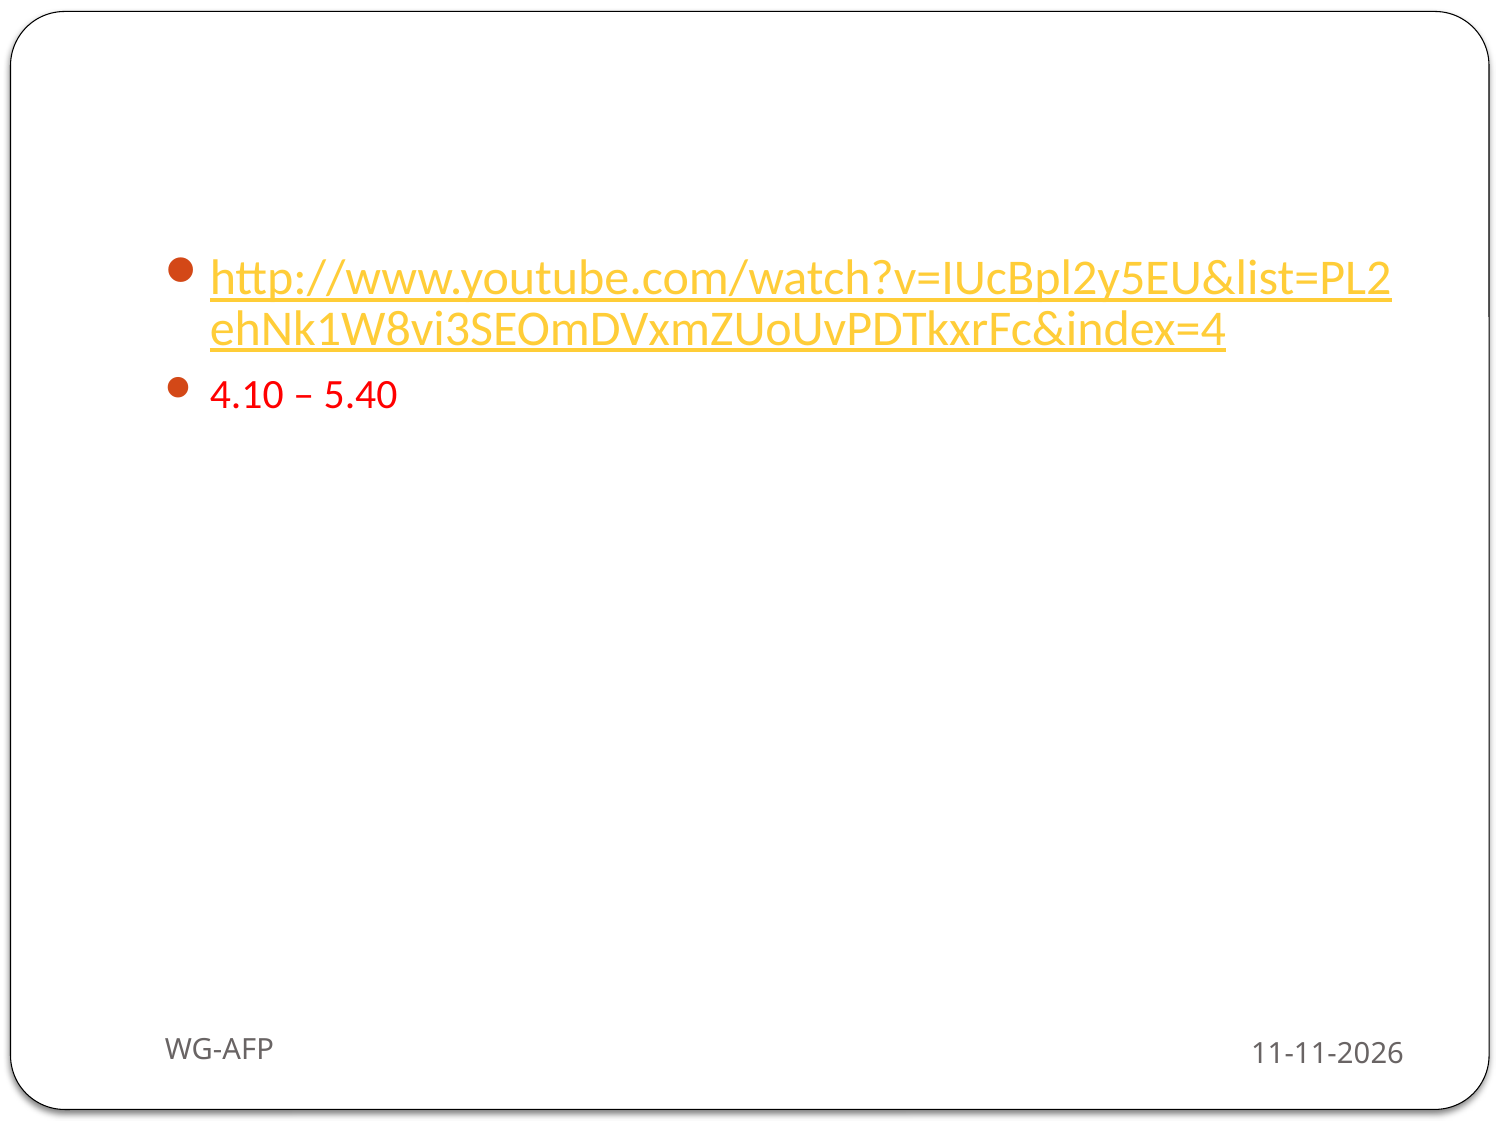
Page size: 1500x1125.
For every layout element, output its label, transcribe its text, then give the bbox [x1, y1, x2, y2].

footer WG-AFP [150, 1012, 800, 1088]
list http://www.youtube.com/watch?v=IUcBpl2y5EU&list=PL2ehNk1W8vi3SEOmDVxmZUoUvPDTkxrFc&index=4 4.10 – 5.40 [150, 237, 1425, 988]
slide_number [1012, 1015, 1419, 1094]
